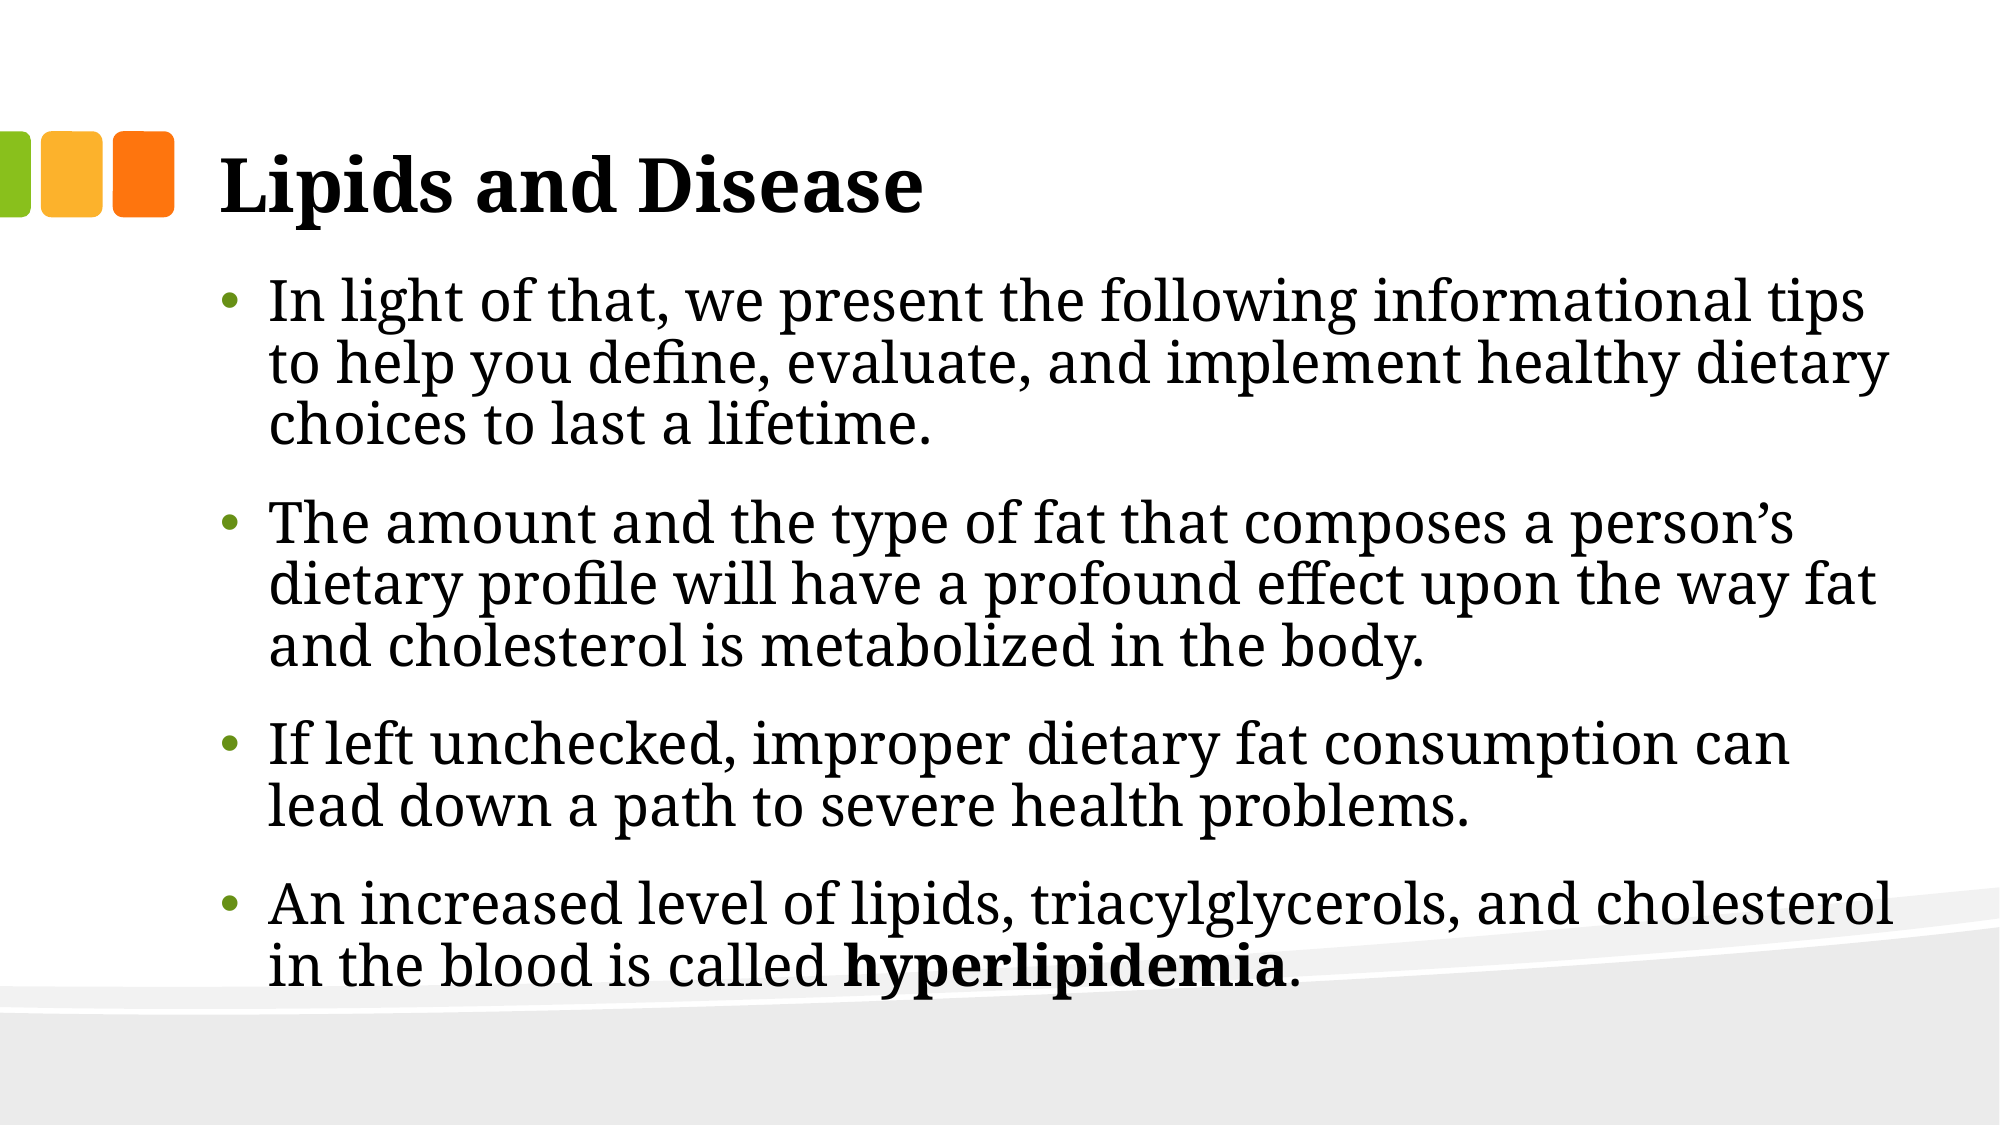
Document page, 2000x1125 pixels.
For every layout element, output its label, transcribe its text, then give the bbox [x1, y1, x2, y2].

title Lipids and Disease [199, 24, 1800, 238]
list In light of that, we present the following informational tips to help you define, evaluate, and implement healthy dietary choices to last a lifetime. The amount and the type of fat that composes a person’s dietary profile will have a profound effect upon the way fat and cholesterol is metabolized in the body. If left unchecked, improper dietary fat consumption can lead down a path to severe health problems. An increased level of lipids, triacylglycerols, and cholesterol in the blood is called hyperlipidemia. [199, 262, 1925, 1013]
